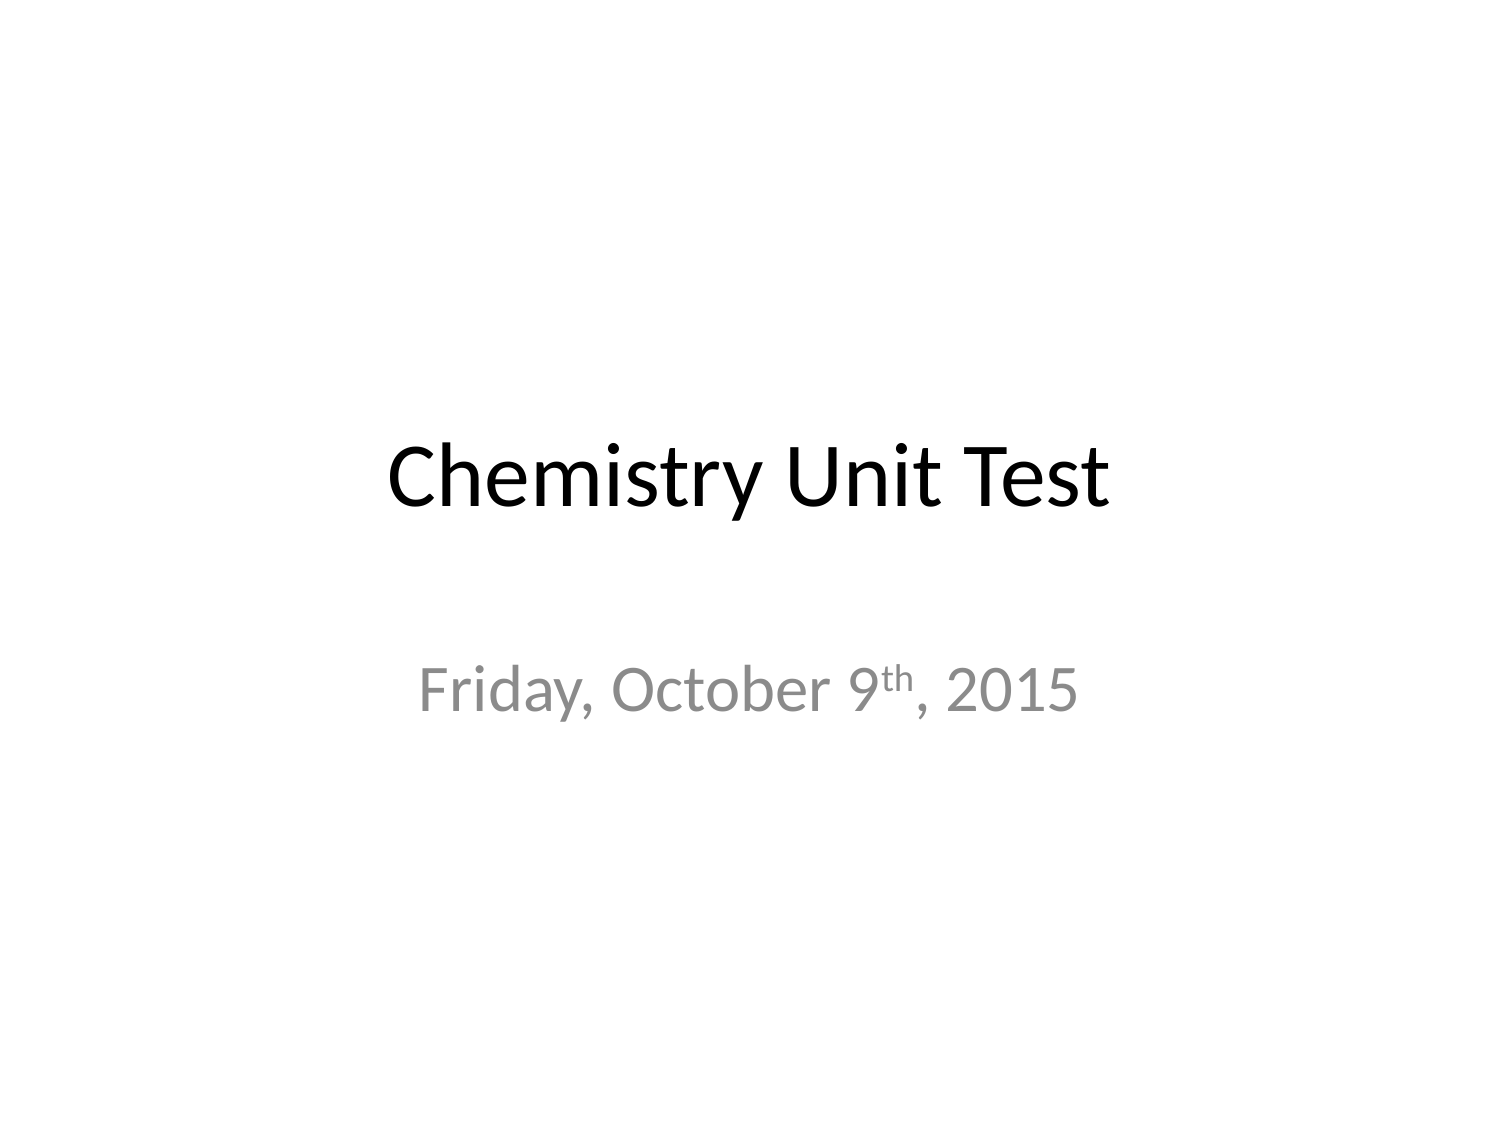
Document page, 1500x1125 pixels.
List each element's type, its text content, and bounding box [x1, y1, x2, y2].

title Chemistry Unit Test [112, 349, 1388, 591]
subtitle Friday, October 9th, 2015 [225, 637, 1275, 925]
